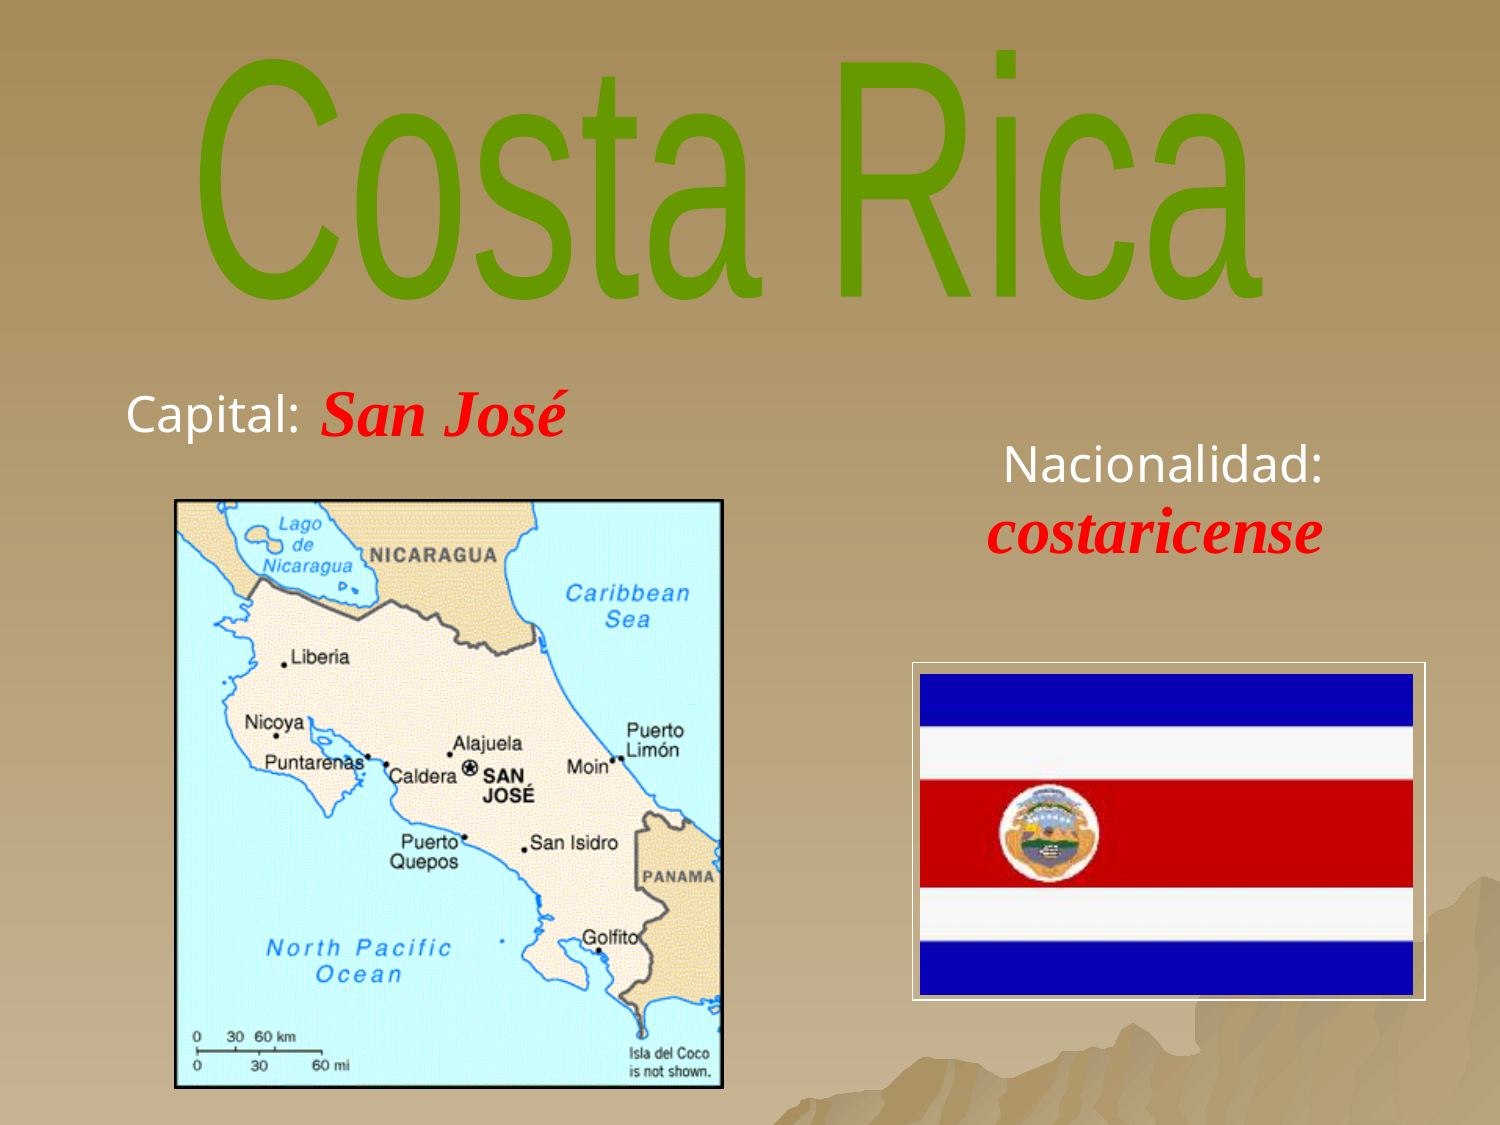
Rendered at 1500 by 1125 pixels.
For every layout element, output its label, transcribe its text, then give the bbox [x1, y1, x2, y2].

picture [174, 499, 724, 1090]
text_box Capital: [110, 374, 316, 450]
picture [919, 674, 1413, 995]
text_box [912, 662, 1425, 1000]
text_box costaricense [912, 479, 1400, 575]
text_box Nacionalidad: [988, 424, 1340, 500]
text_box San José [200, 362, 688, 458]
